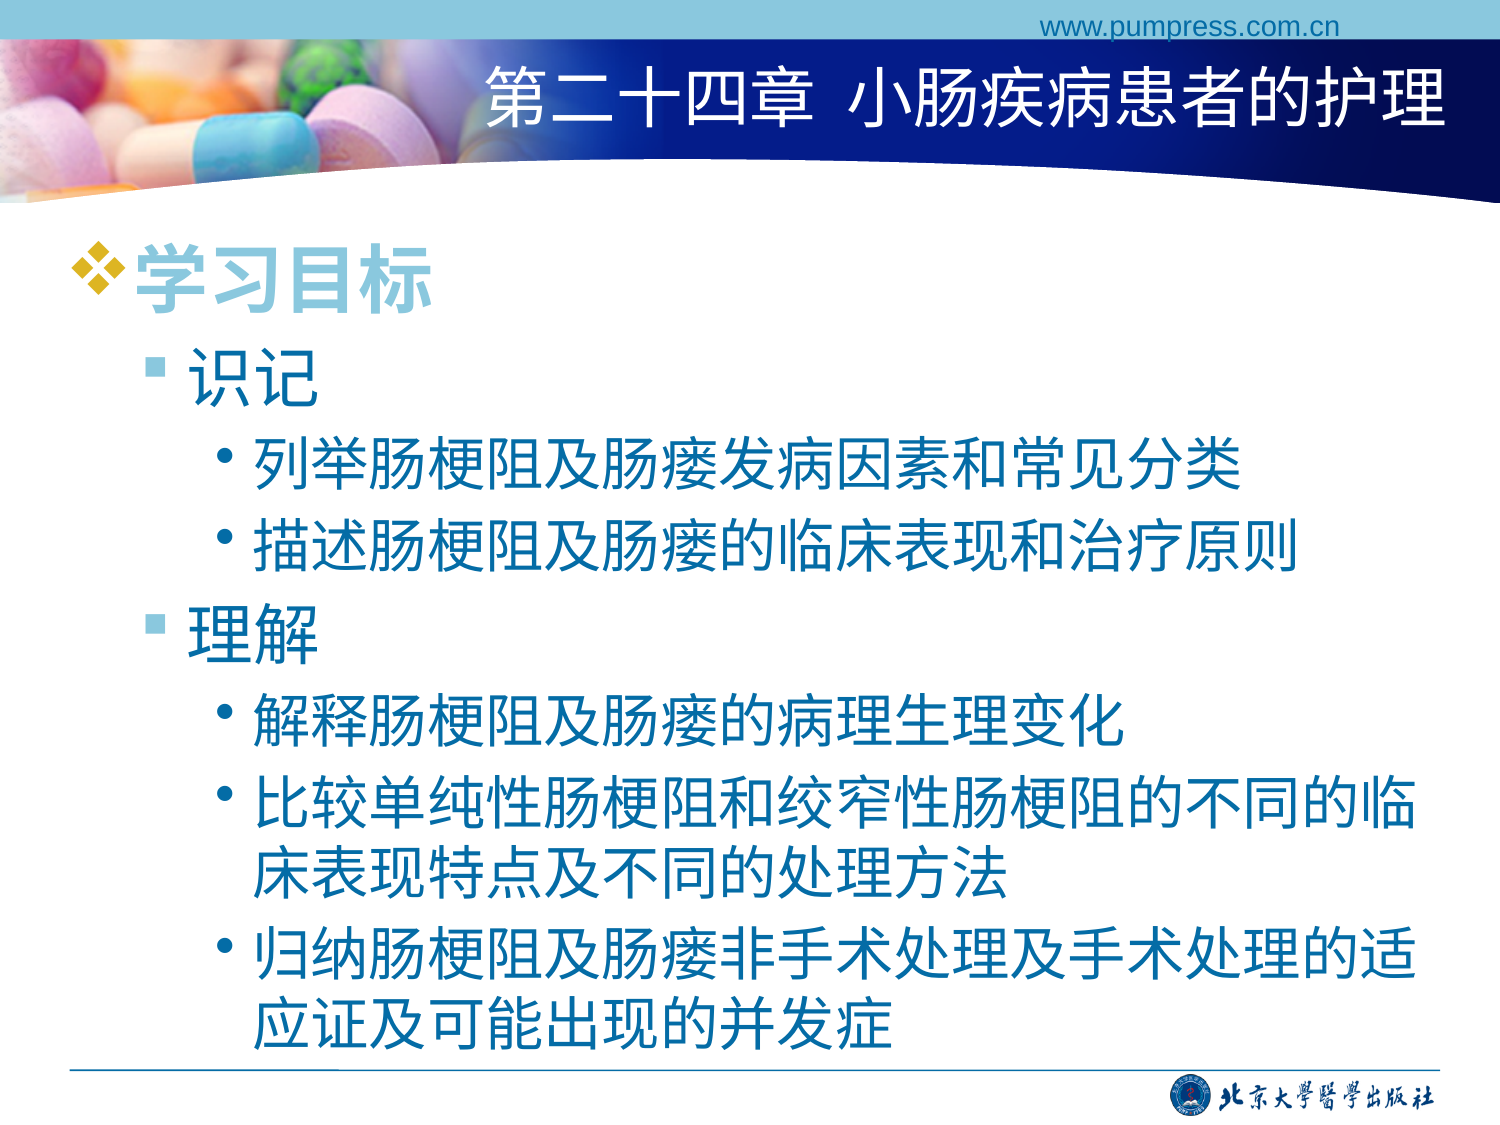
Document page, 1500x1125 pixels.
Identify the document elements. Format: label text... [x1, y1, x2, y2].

slide_number www.pumpress.com.cn [1025, 0, 1463, 38]
list 学习目标 识记 列举肠梗阻及肠瘘发病因素和常见分类 描述肠梗阻及肠瘘的临床表现和治疗原则 理解 解释肠梗阻及肠瘘的病理生理变化 比较单纯性肠梗阻和绞窄性肠梗阻的不同的临床表现特点及不同的处理方法 归纳肠梗阻及肠瘘非手术处理及手术处理的适应证及可能出现的并发症 [49, 224, 1463, 1026]
title 第二十四章 小肠疾病患者的护理 [137, 49, 1463, 143]
picture [0, 40, 1500, 203]
picture [1170, 1074, 1436, 1118]
